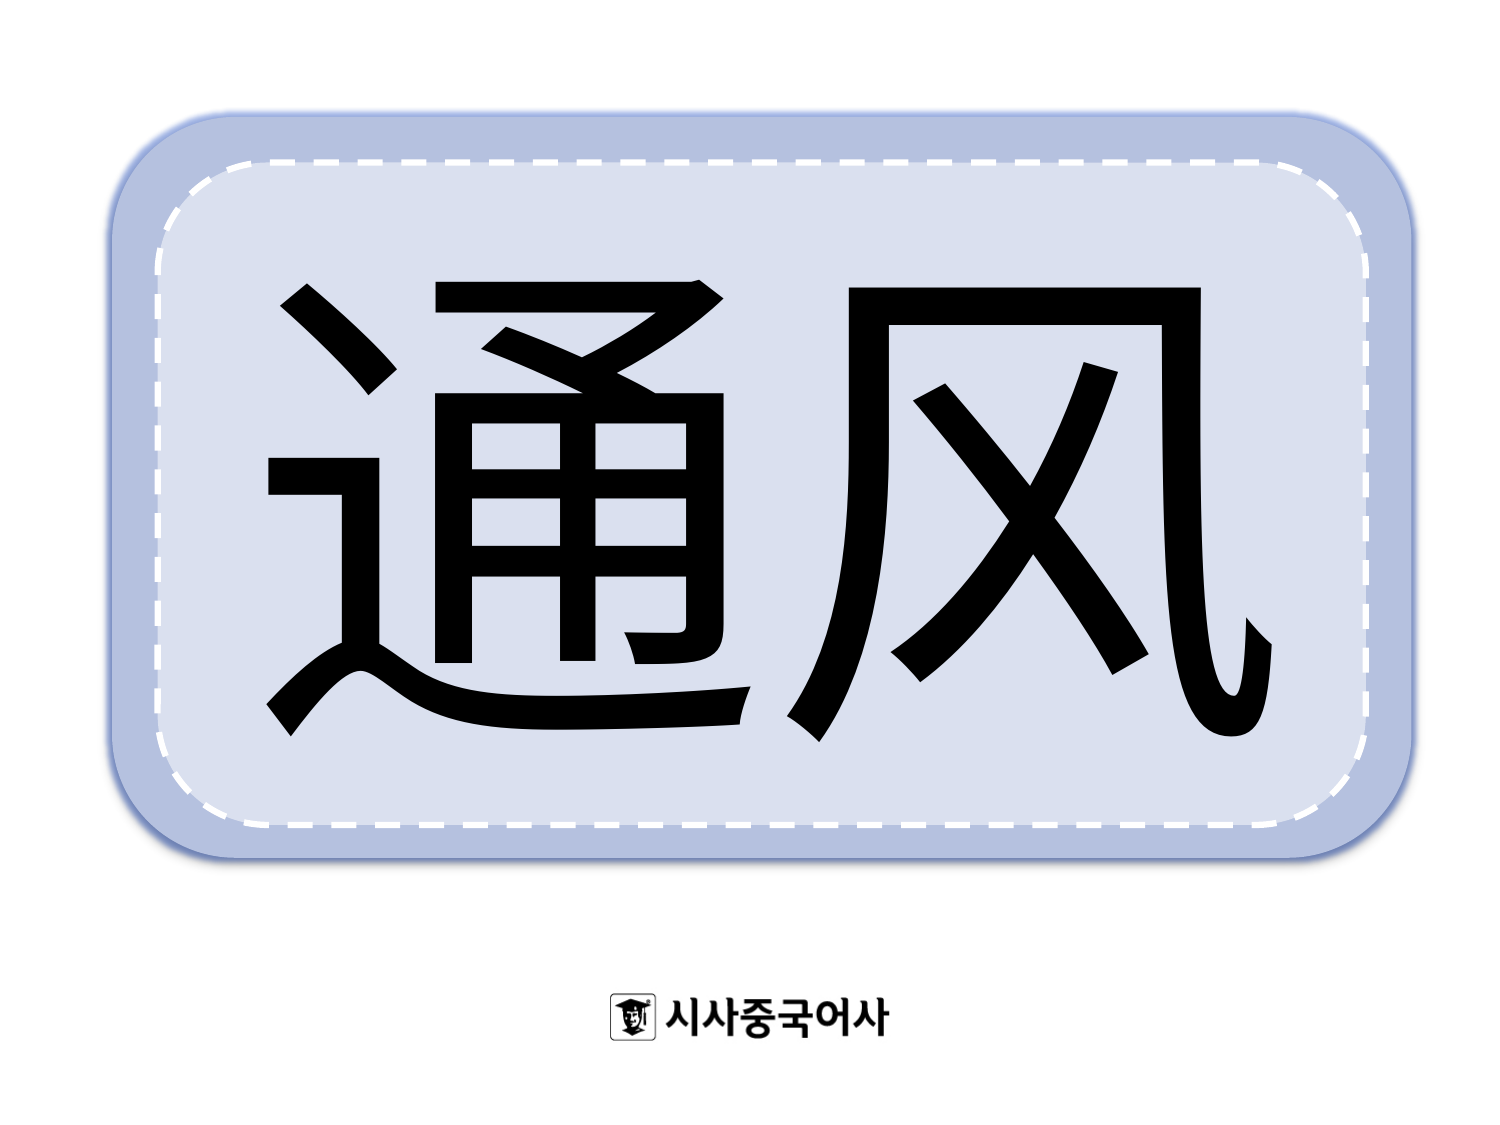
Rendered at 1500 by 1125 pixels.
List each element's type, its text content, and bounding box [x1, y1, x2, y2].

picture [602, 987, 898, 1047]
text_box 通风 [162, 160, 1371, 824]
